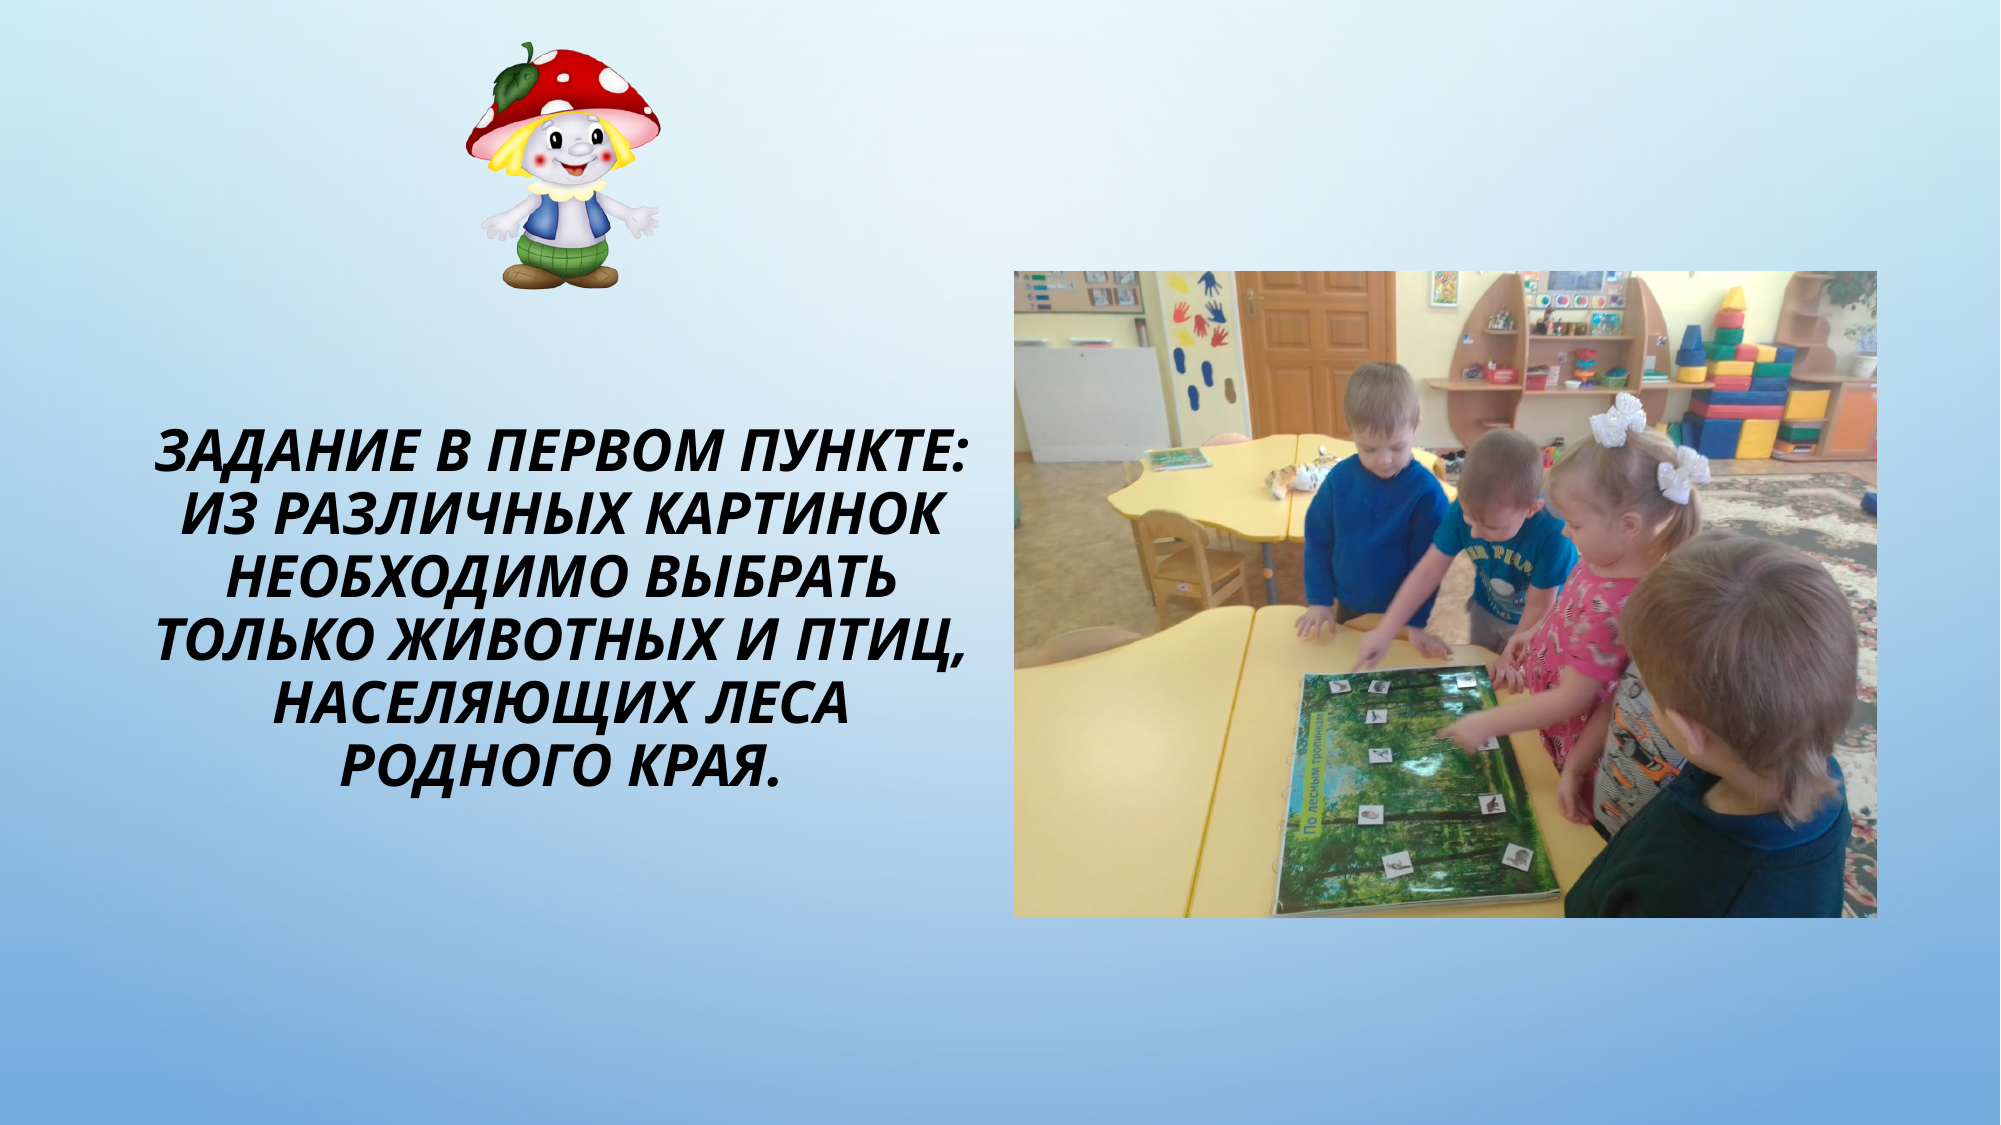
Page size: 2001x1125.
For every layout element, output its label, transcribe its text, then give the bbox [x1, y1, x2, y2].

title Задание в первом пункте: из различных картинок необходимо выбрать только животных и птиц, населяющих леса родного края. [123, 324, 1000, 896]
picture [1014, 271, 1877, 918]
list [431, 41, 693, 303]
